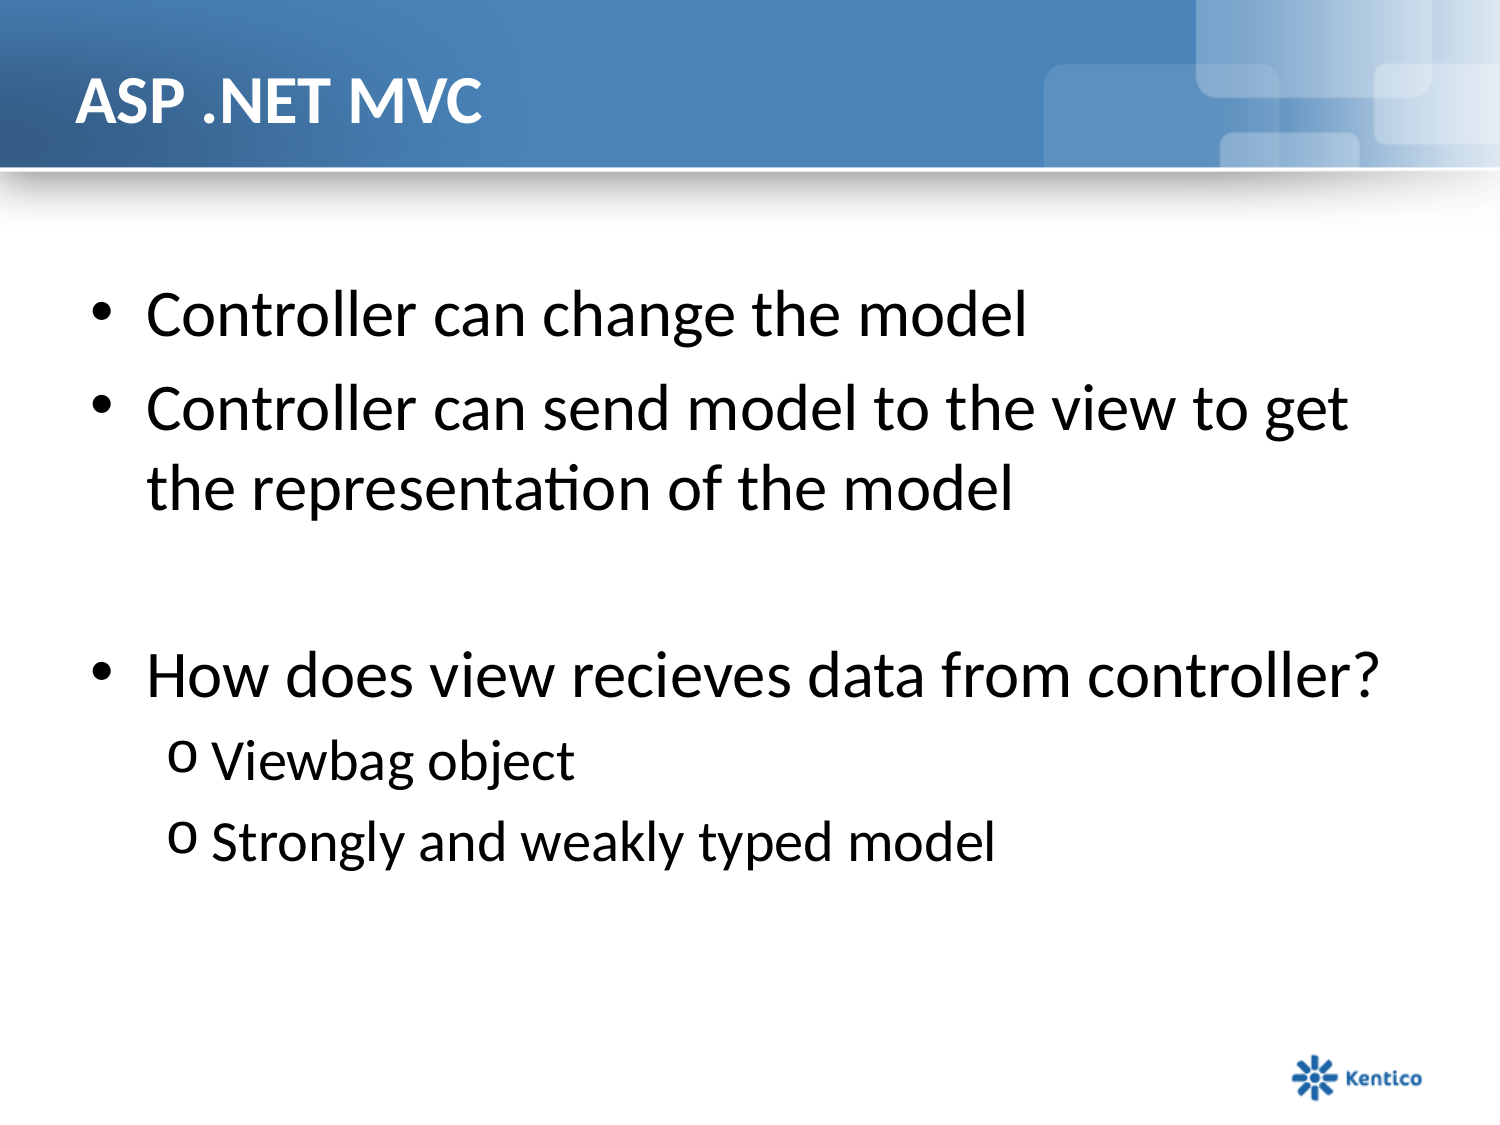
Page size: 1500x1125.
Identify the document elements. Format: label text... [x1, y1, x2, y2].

list Controller can change the model Controller can send model to the view to get the representation of the model How does view recieves data from controller? Viewbag object Strongly and weakly typed model [75, 262, 1425, 1005]
title ASP .NET MVC [75, 54, 1425, 149]
picture [0, 0, 1500, 1125]
